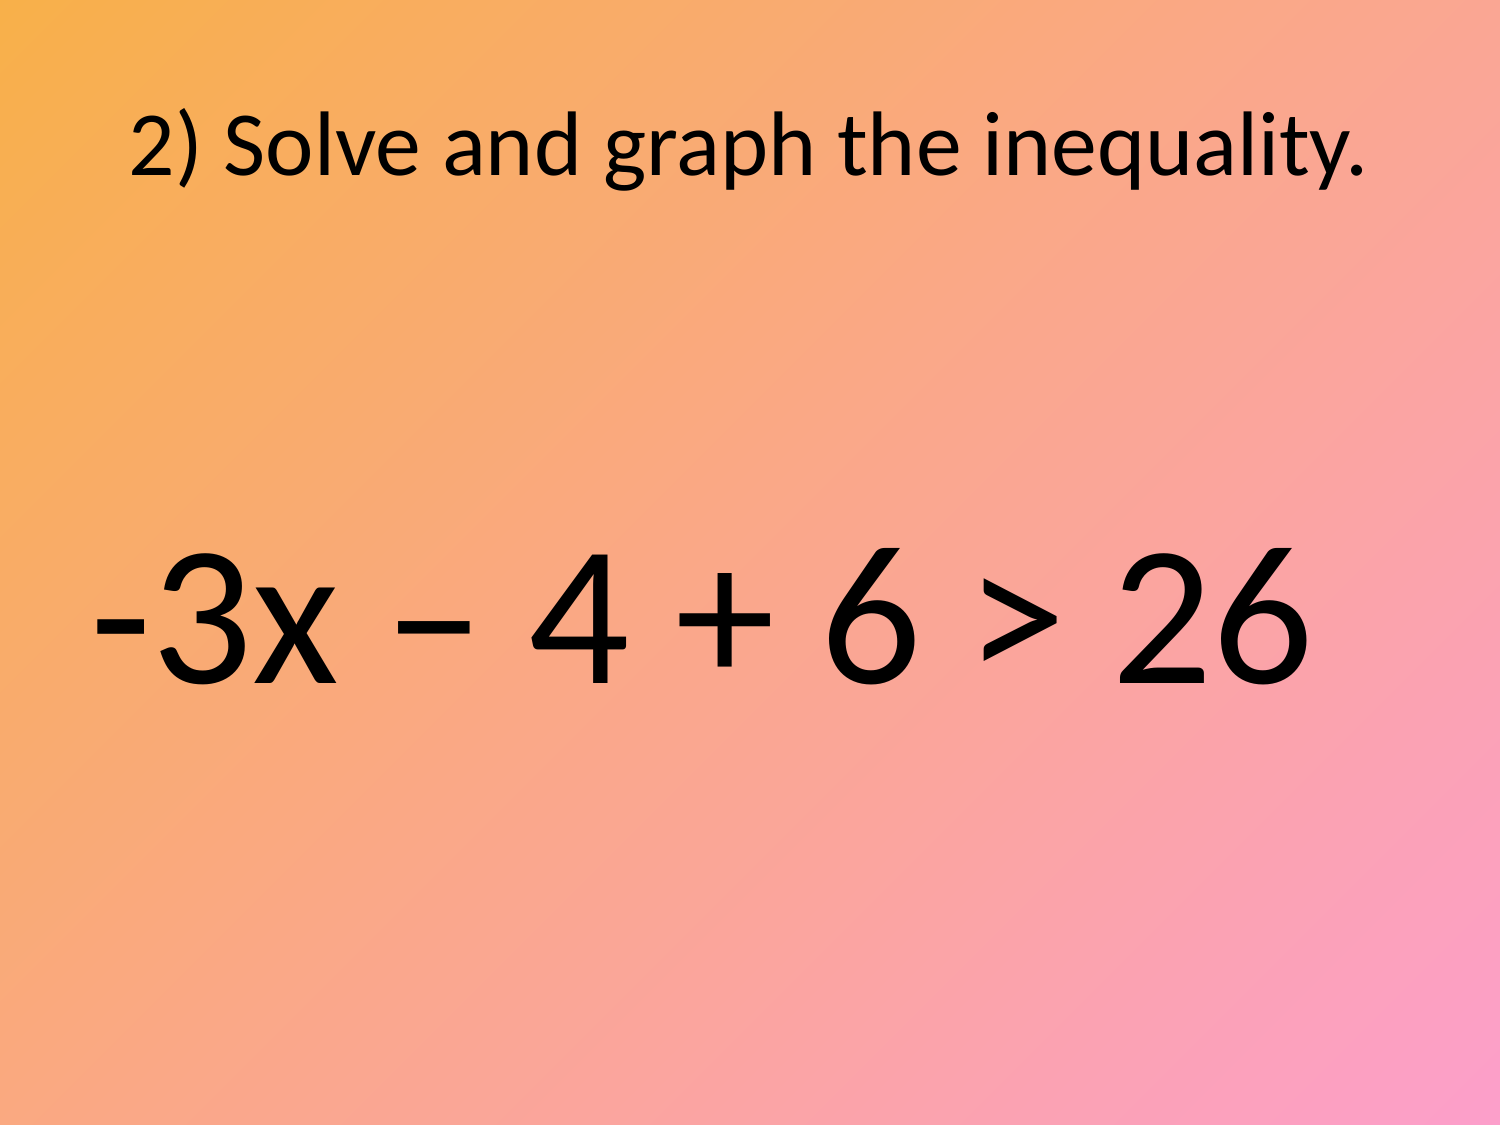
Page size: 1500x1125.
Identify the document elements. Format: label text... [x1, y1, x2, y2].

title 2) Solve and graph the inequality. [74, 44, 1426, 233]
list -3x – 4 + 6 > 26 [74, 262, 1426, 1006]
